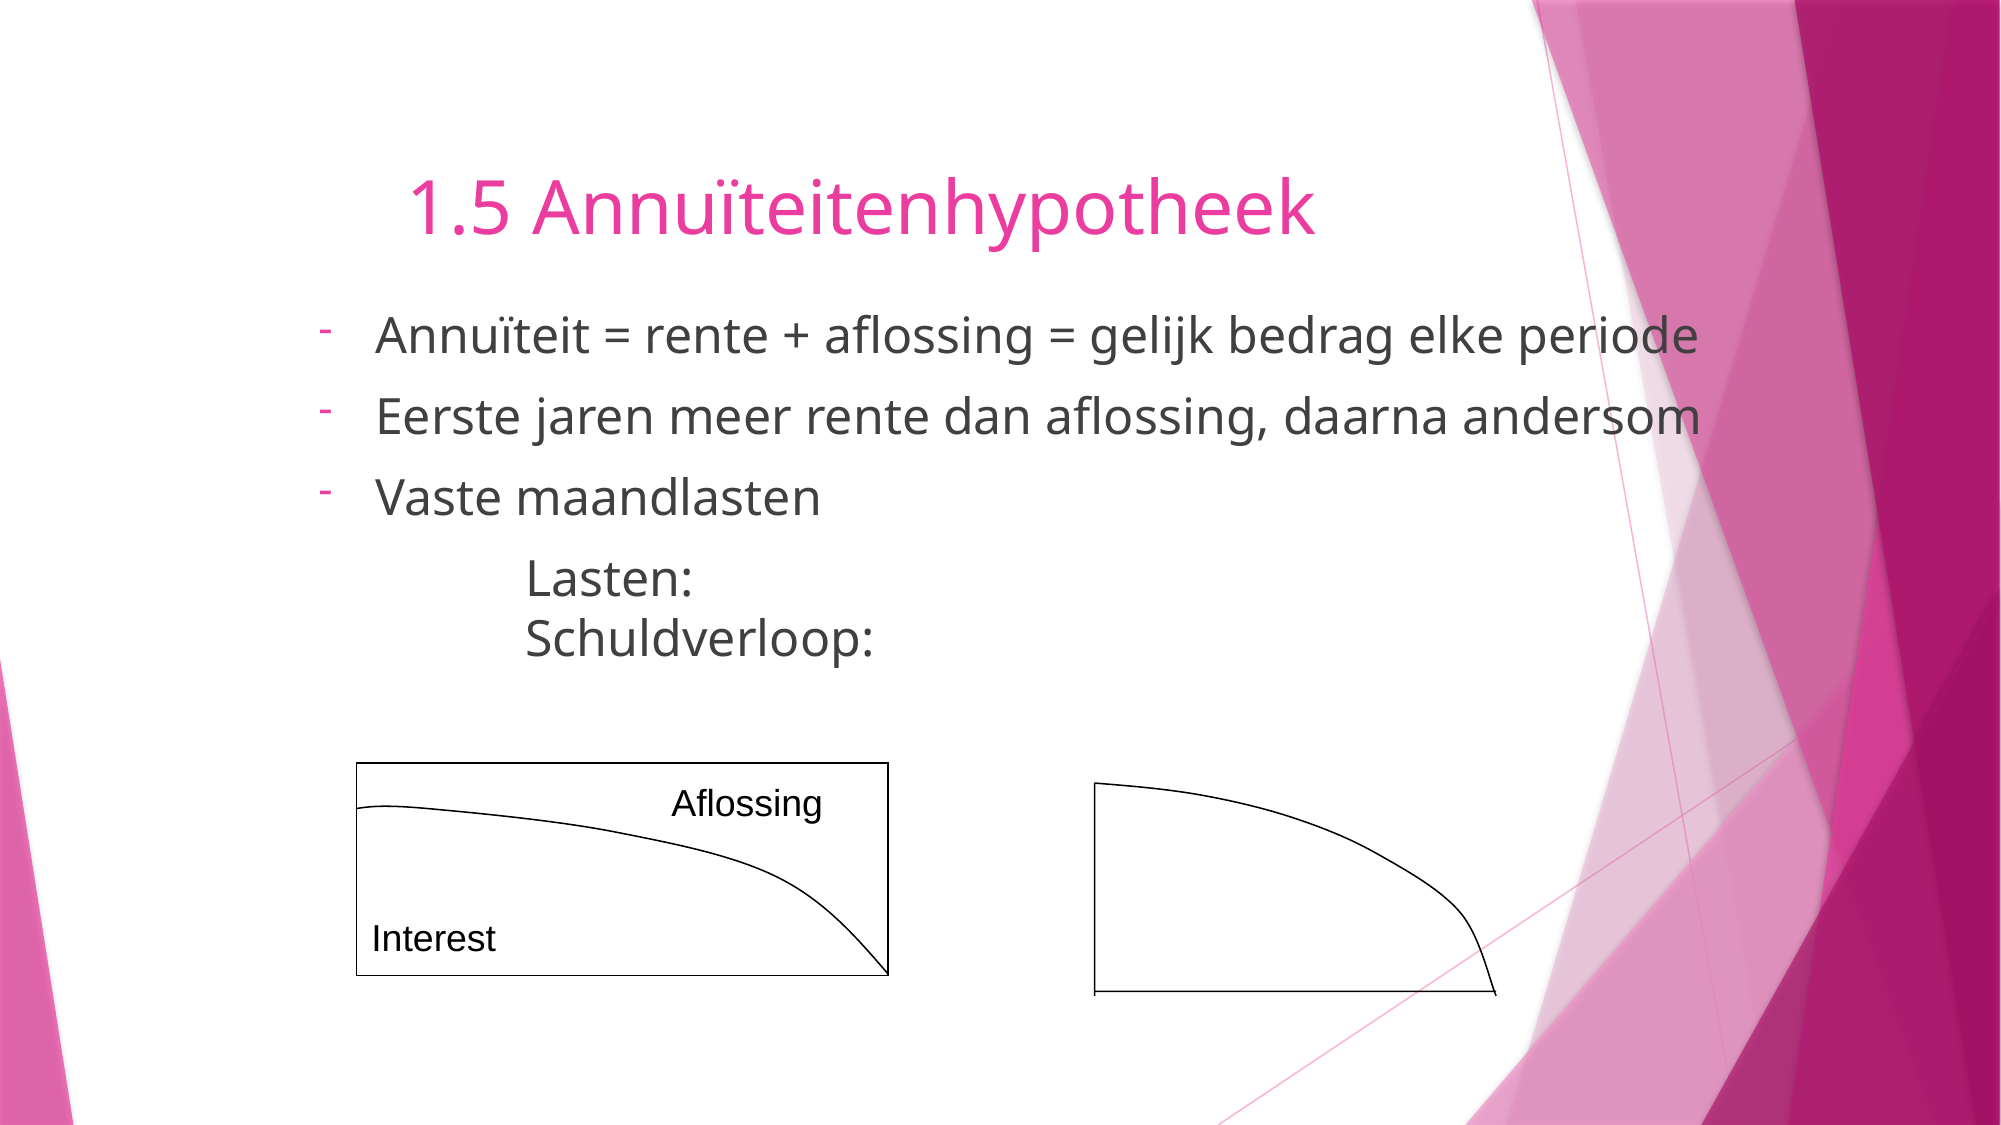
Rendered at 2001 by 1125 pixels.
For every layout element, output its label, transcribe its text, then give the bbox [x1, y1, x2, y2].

list Annuïteit = rente + aflossing = gelijk bedrag elke periode Eerste jaren meer rente dan aflossing, daarna andersom Vaste maandlasten Lasten: Schuldverloop: [303, 296, 1750, 1071]
text_box [356, 806, 888, 974]
text_box Aflossing Interest [356, 763, 888, 972]
title 1.5 Annuïteitenhypotheek [391, 152, 1433, 269]
text_box Aflossing Interest [356, 809, 888, 976]
text_box [1094, 783, 1497, 996]
